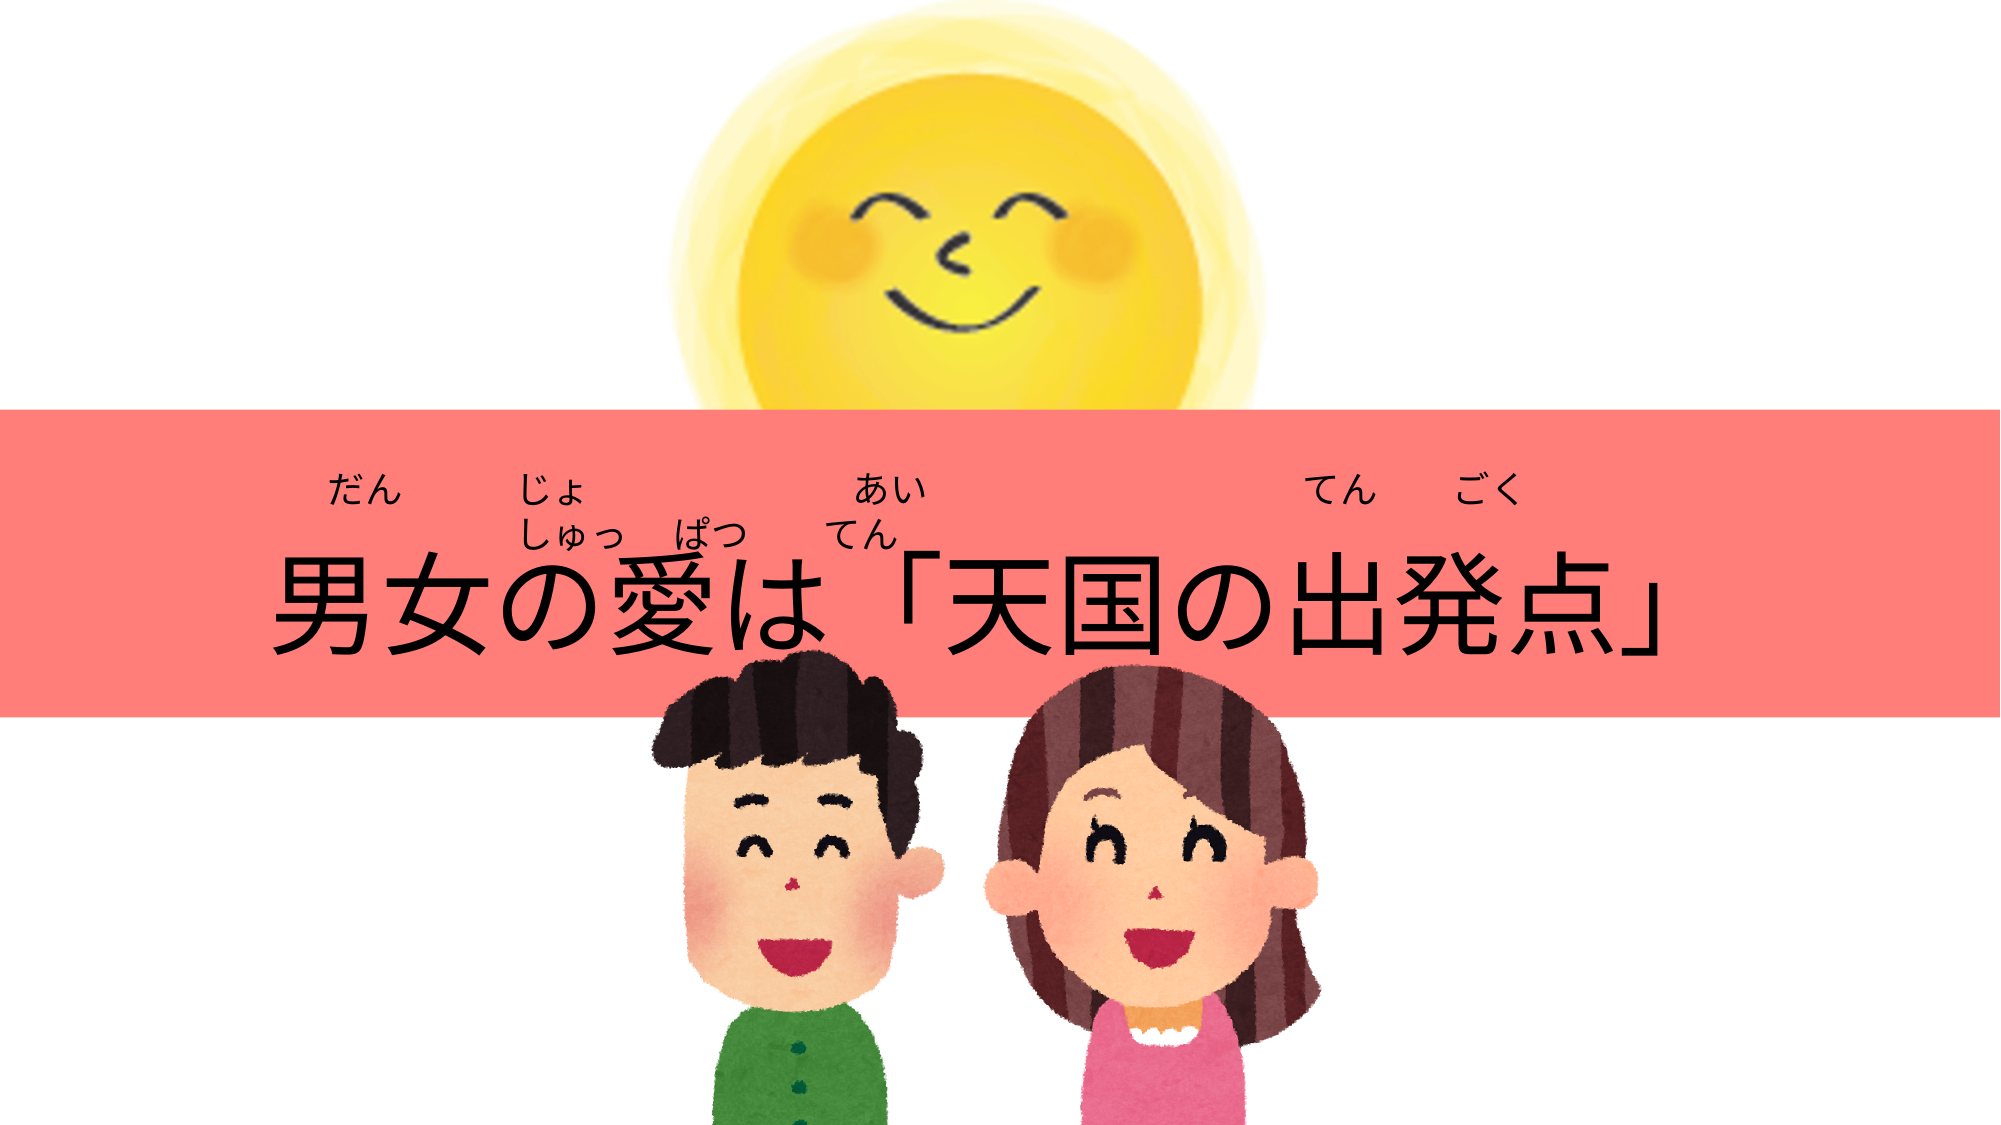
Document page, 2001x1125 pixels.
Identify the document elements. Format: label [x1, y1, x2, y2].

text_box [221, 458, 1779, 660]
picture [615, 0, 1319, 458]
text_box [634, 636, 1366, 1125]
text_box [1319, 409, 2000, 718]
text_box [0, 409, 634, 718]
